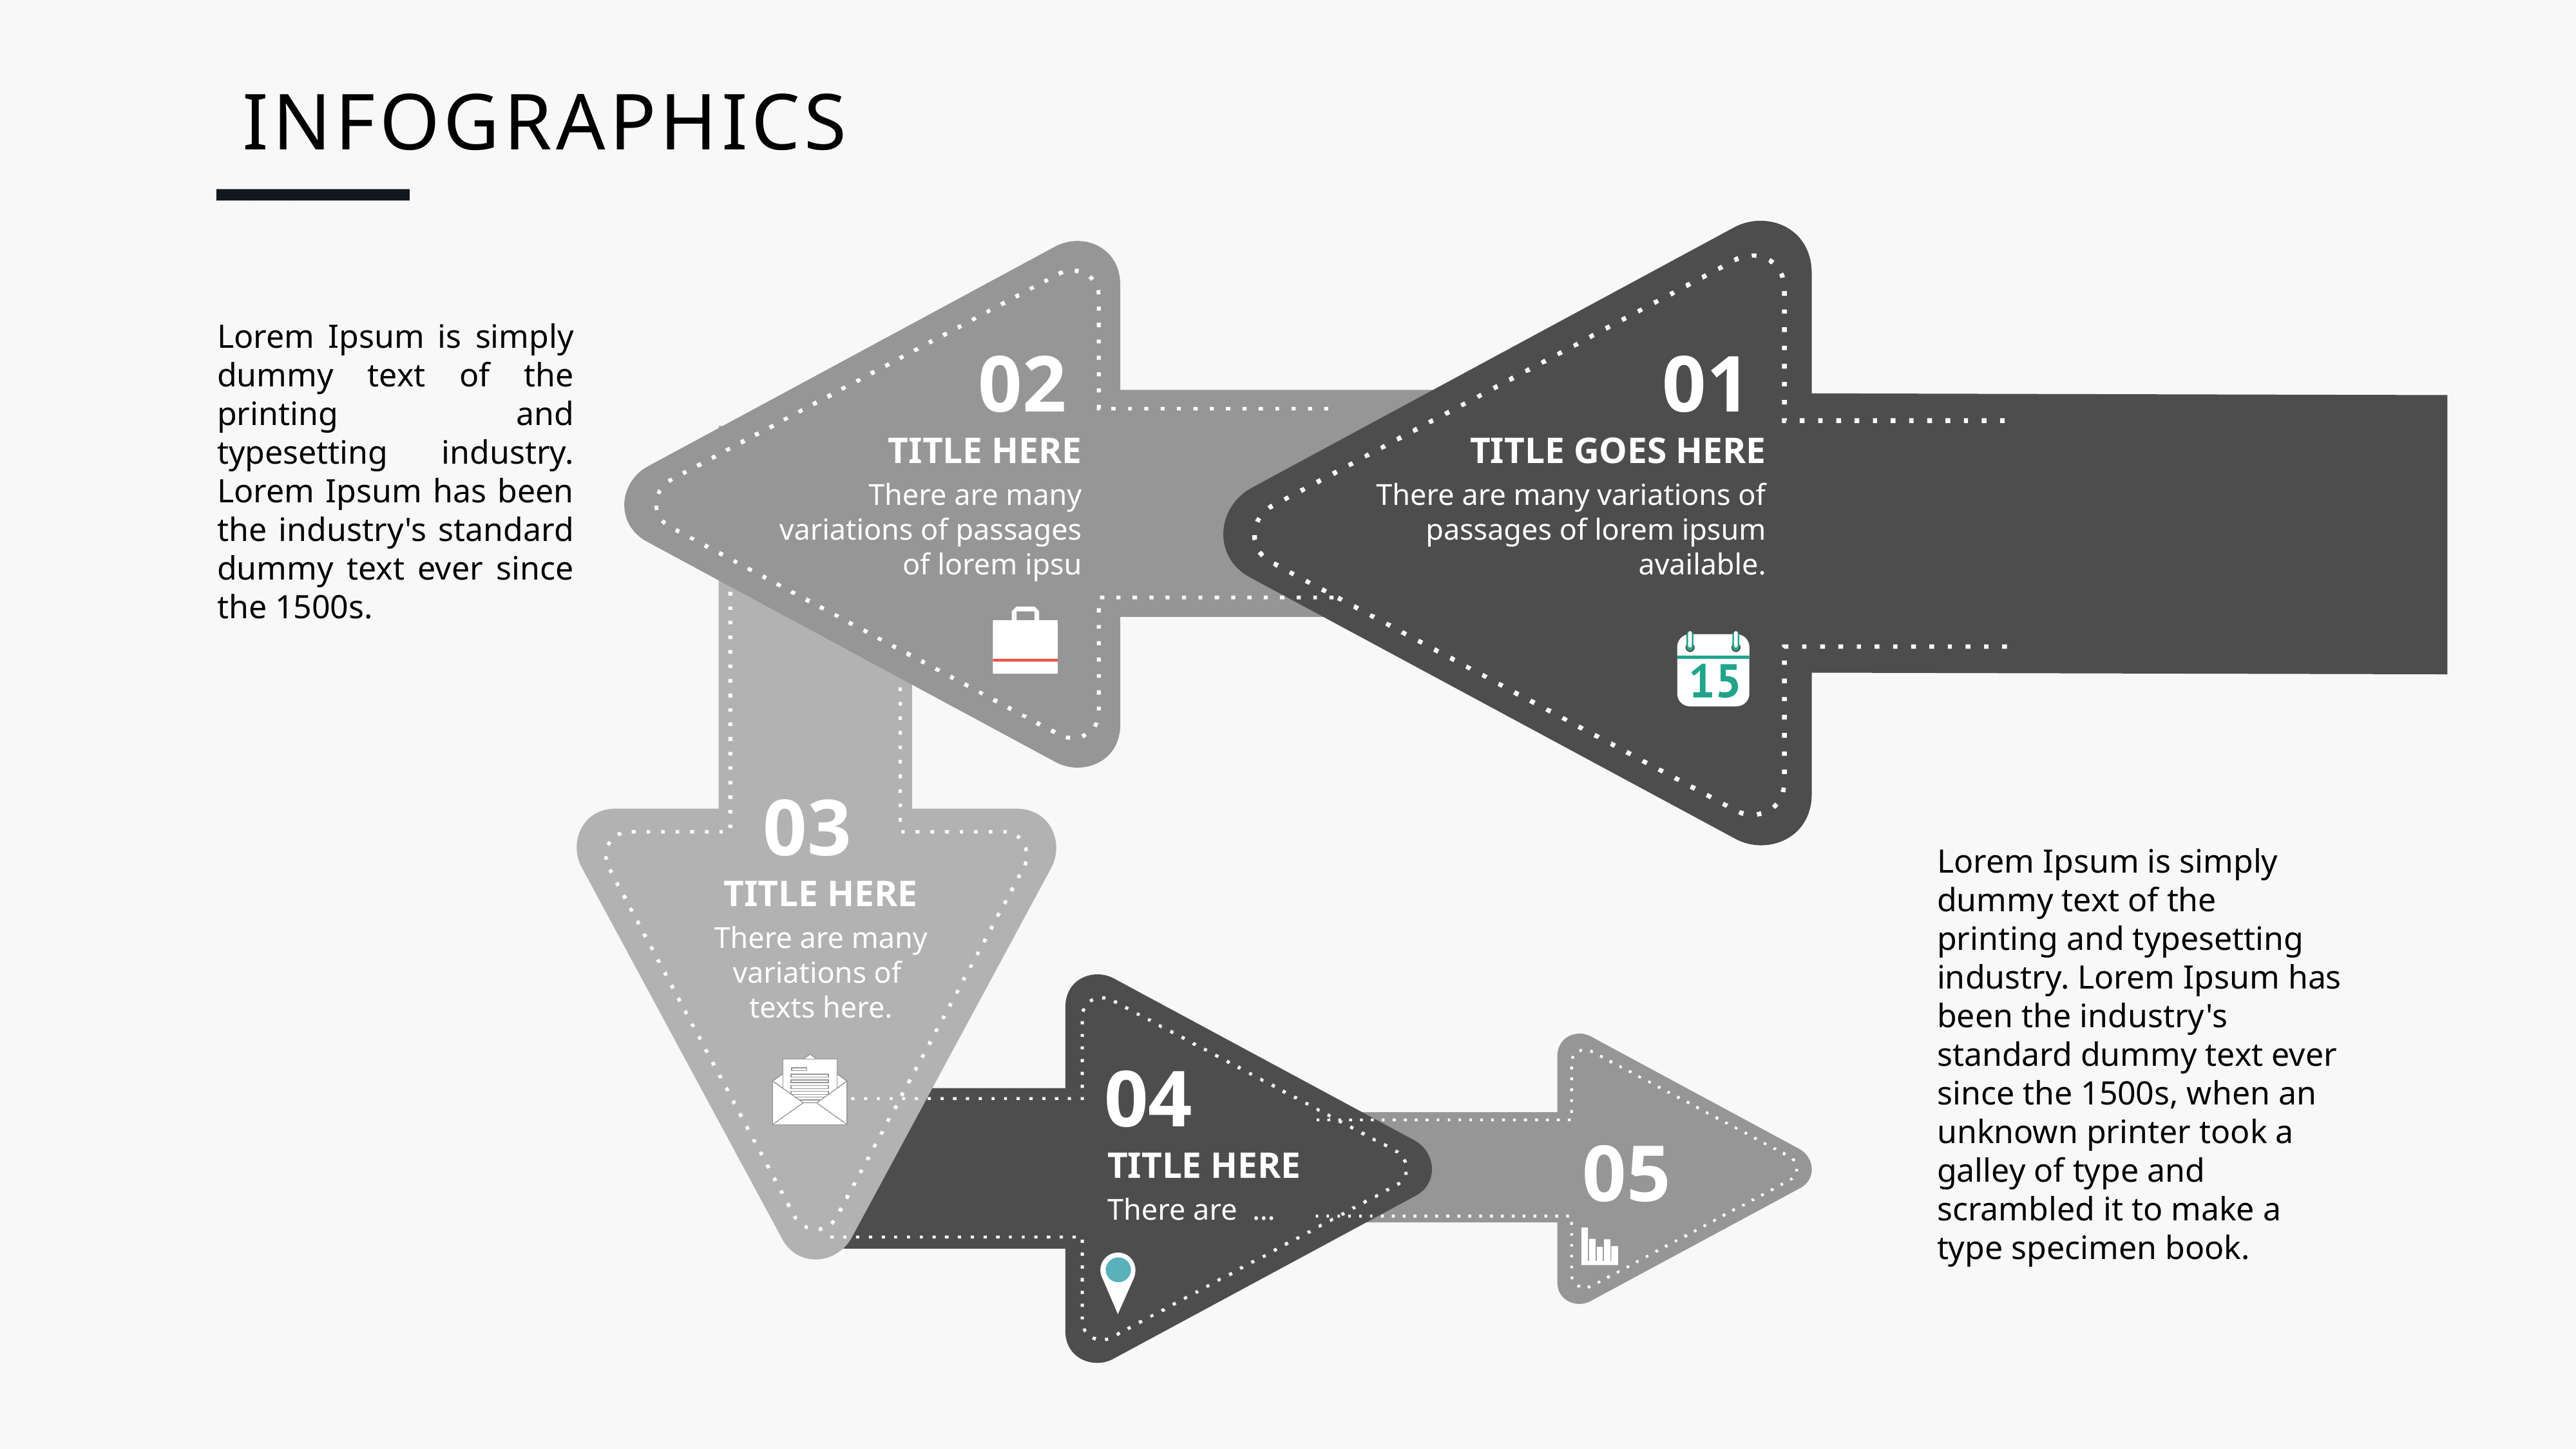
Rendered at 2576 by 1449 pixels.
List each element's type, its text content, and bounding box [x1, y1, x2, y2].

text_box [1096, 674, 1101, 678]
text_box [745, 1125, 750, 1131]
text_box [2002, 644, 2007, 649]
text_box [982, 938, 987, 943]
text_box [1239, 1265, 1244, 1270]
text_box [913, 1066, 919, 1072]
text_box [1657, 1085, 1661, 1090]
text_box [790, 590, 796, 596]
text_box [1772, 1147, 1777, 1151]
text_box [1693, 1229, 1697, 1233]
text_box [1608, 1059, 1613, 1064]
text_box [1304, 578, 1312, 585]
text_box [1016, 873, 1022, 879]
text_box [899, 759, 902, 764]
text_box [804, 1224, 808, 1229]
text_box [1293, 1095, 1298, 1100]
text_box INFOGRAPHICS [233, 67, 857, 170]
text_box [837, 1074, 847, 1087]
text_box [973, 829, 978, 834]
text_box [1074, 268, 1080, 274]
text_box [1676, 1095, 1681, 1099]
text_box [1606, 1274, 1611, 1280]
text_box [1893, 644, 1898, 649]
text_box [728, 722, 732, 726]
text_box [1732, 1208, 1735, 1212]
text_box [1258, 406, 1263, 411]
text_box [1508, 375, 1515, 383]
text_box [1782, 751, 1787, 756]
text_box [1579, 1048, 1583, 1053]
text_box [1029, 285, 1035, 291]
text_box [1596, 1247, 1603, 1261]
text_box [1545, 707, 1552, 714]
text_box [1669, 290, 1675, 297]
text_box [1677, 656, 1750, 659]
text_box [920, 659, 926, 665]
text_box [1096, 289, 1101, 295]
text_box [1733, 256, 1740, 263]
text_box [1610, 741, 1616, 748]
text_box [1657, 767, 1665, 774]
text_box [899, 354, 904, 361]
text_box [1779, 272, 1785, 278]
text_box [1092, 1336, 1096, 1341]
text_box [728, 824, 732, 828]
text_box [1096, 608, 1101, 613]
text_box [1217, 1277, 1221, 1282]
text_box [725, 1086, 730, 1092]
text_box [728, 810, 732, 814]
text_box [1465, 664, 1472, 671]
text_box [1572, 341, 1579, 348]
text_box [891, 643, 897, 650]
text_box [830, 1235, 834, 1239]
text_box [1252, 535, 1257, 541]
text_box [728, 781, 732, 785]
text_box [865, 1155, 871, 1161]
text_box [1818, 418, 1823, 423]
text_box [812, 400, 818, 406]
text_box [1172, 1302, 1177, 1307]
text_box [1751, 253, 1757, 259]
text_box [1891, 418, 1896, 423]
text_box [1744, 1131, 1748, 1135]
text_box [1981, 418, 1987, 423]
text_box [1911, 644, 1916, 649]
text_box [1100, 595, 1105, 600]
text_box 02 [951, 334, 1067, 428]
text_box [772, 1081, 803, 1124]
text_box [1654, 1249, 1659, 1253]
text_box [1625, 750, 1632, 757]
text_box [1683, 1234, 1688, 1238]
text_box [989, 925, 995, 931]
text_box [1169, 1029, 1174, 1035]
text_box [1259, 1077, 1264, 1083]
text_box [1706, 793, 1713, 800]
text_box [1193, 406, 1198, 411]
text_box [1092, 722, 1099, 728]
text_box [1619, 1065, 1623, 1069]
text_box [754, 431, 760, 437]
text_box [606, 840, 612, 846]
text_box [1282, 1089, 1286, 1094]
text_box [1756, 811, 1762, 817]
text_box [675, 829, 680, 834]
text_box [1315, 478, 1322, 485]
text_box [1512, 690, 1520, 697]
text_box [1695, 1105, 1700, 1110]
text_box [1674, 775, 1681, 782]
text_box [915, 829, 920, 834]
text_box [1476, 392, 1483, 399]
text_box [1717, 265, 1724, 271]
text_box [1540, 358, 1547, 365]
text_box [1248, 1072, 1253, 1076]
text_box [1023, 860, 1028, 866]
text_box Lorem Ipsum is simply dummy text of the printing and typesetting industry. Lorem Ipsum has been the industry's standard dummy text ever since the 1500s, when an unknown printer took a galley of type and scrambled it to make a type specimen book. [1927, 835, 2353, 1271]
text_box [1581, 1227, 1589, 1261]
text_box [1226, 1059, 1231, 1065]
text_box [1082, 1328, 1087, 1333]
text_box [577, 581, 1056, 1018]
text_box [1593, 733, 1600, 739]
text_box [656, 958, 662, 963]
text_box [1024, 846, 1028, 851]
text_box [1690, 784, 1697, 791]
text_box [1753, 1136, 1758, 1141]
text_box 04 [1104, 1049, 1219, 1142]
text_box [703, 1048, 709, 1054]
text_box [711, 454, 717, 460]
text_box [629, 907, 634, 913]
text_box [844, 974, 1418, 1363]
text_box TITLE HERE There are many variations of texts here. [663, 871, 979, 1024]
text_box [216, 189, 410, 201]
text_box [1628, 1070, 1632, 1074]
text_box [1677, 634, 1750, 656]
text_box [1875, 644, 1880, 649]
text_box [1782, 1151, 1786, 1156]
text_box [1096, 625, 1101, 629]
text_box [805, 597, 811, 603]
text_box [1947, 644, 1952, 649]
text_box [1136, 1012, 1141, 1017]
text_box [1722, 801, 1729, 808]
text_box [728, 650, 732, 654]
text_box [1160, 1308, 1166, 1312]
text_box [1081, 1007, 1086, 1012]
text_box [1927, 418, 1932, 423]
text_box [656, 489, 662, 495]
text_box [819, 605, 825, 611]
text_box [1009, 886, 1015, 893]
text_box [1741, 1203, 1746, 1207]
text_box [728, 679, 732, 683]
text_box [2000, 418, 2005, 423]
text_box [1183, 1295, 1188, 1300]
text_box [834, 612, 840, 618]
text_box [1691, 663, 1712, 697]
text_box [1782, 714, 1787, 720]
text_box [1313, 595, 1317, 600]
text_box [1035, 721, 1042, 727]
text_box 05 [1582, 1123, 1698, 1217]
text_box [660, 519, 667, 526]
text_box [1195, 1290, 1199, 1294]
text_box [1283, 495, 1290, 502]
text_box [1782, 644, 1789, 649]
text_box [1561, 715, 1568, 723]
text_box [1444, 410, 1451, 416]
text_box [718, 551, 724, 557]
text_box [906, 651, 912, 658]
text_box [728, 693, 732, 698]
text_box [1782, 345, 1787, 350]
text_box [761, 574, 766, 580]
text_box [1733, 630, 1738, 648]
text_box [646, 829, 651, 834]
text_box [1002, 899, 1008, 905]
text_box [960, 829, 964, 834]
text_box [949, 674, 955, 681]
text_box [1113, 999, 1118, 1005]
text_box [1424, 1148, 1432, 1190]
text_box [797, 408, 803, 414]
text_box [728, 591, 732, 596]
text_box [848, 620, 854, 627]
text_box [993, 606, 1058, 659]
text_box [779, 1189, 784, 1195]
text_box [1427, 418, 1435, 424]
text_box 03 [749, 778, 865, 871]
text_box [1271, 1083, 1276, 1088]
text_box [1686, 1100, 1690, 1104]
text_box [978, 690, 984, 696]
text_box [731, 1099, 736, 1105]
text_box [783, 416, 789, 422]
text_box [1096, 690, 1101, 695]
text_box [1909, 418, 1914, 423]
text_box [1165, 595, 1170, 600]
text_box [995, 912, 1001, 918]
text_box [738, 1112, 743, 1118]
text_box [1589, 332, 1595, 339]
text_box [1149, 595, 1154, 600]
text_box [1362, 1033, 1812, 1304]
text_box [844, 1194, 850, 1200]
text_box [899, 716, 902, 721]
text_box [906, 1078, 912, 1084]
text_box [1147, 1018, 1152, 1022]
text_box [1529, 698, 1536, 705]
text_box [1770, 1188, 1775, 1191]
text_box [1635, 1260, 1639, 1264]
text_box [1089, 998, 1094, 1003]
text_box [1007, 705, 1013, 712]
text_box [1050, 728, 1056, 734]
text_box [1605, 324, 1611, 331]
text_box [1105, 1257, 1131, 1283]
text_box TITLE HERE There are many variations of passages of lorem ipsu [766, 428, 1082, 581]
text_box [1338, 1119, 1343, 1124]
text_box [747, 566, 753, 573]
text_box [901, 829, 905, 834]
text_box [690, 829, 694, 834]
text_box [622, 894, 627, 900]
text_box [732, 559, 738, 565]
text_box [1782, 327, 1787, 332]
text_box [1417, 638, 1424, 645]
text_box Lorem Ipsum is simply dummy text of the printing and typesetting industry. Lorem Ipsum has been the industry's standard dummy text ever since the 1500s. [207, 311, 584, 630]
text_box [1782, 290, 1787, 296]
text_box [1782, 382, 1787, 386]
text_box [1267, 504, 1274, 510]
text_box [728, 606, 732, 610]
text_box [689, 536, 695, 541]
text_box [1100, 1252, 1136, 1314]
text_box [1182, 595, 1187, 600]
text_box [1715, 1116, 1719, 1121]
text_box [791, 1085, 829, 1089]
text_box [791, 1079, 829, 1083]
text_box [1329, 595, 1334, 600]
text_box [696, 462, 703, 468]
text_box [1838, 644, 1844, 649]
text_box [986, 308, 991, 314]
text_box [1210, 406, 1214, 411]
text_box [728, 795, 732, 799]
text_box [1637, 1075, 1642, 1079]
text_box [631, 829, 636, 834]
text_box [1096, 307, 1101, 311]
text_box [992, 697, 998, 704]
text_box [1836, 418, 1842, 423]
text_box [791, 1068, 807, 1071]
text_box [1003, 829, 1007, 834]
text_box [899, 817, 902, 822]
text_box [1621, 316, 1627, 322]
text_box [1295, 1236, 1301, 1240]
text_box [1096, 323, 1101, 328]
text_box [661, 829, 665, 834]
text_box [1782, 697, 1787, 701]
text_box [690, 1024, 696, 1028]
text_box [1782, 309, 1787, 314]
text_box [803, 1054, 817, 1059]
text_box [796, 1097, 824, 1100]
text_box [1791, 1158, 1795, 1162]
text_box [1685, 281, 1692, 289]
text_box [899, 774, 902, 779]
text_box [1306, 1229, 1312, 1235]
text_box [957, 324, 962, 330]
text_box [934, 667, 941, 672]
text_box [1299, 487, 1306, 493]
text_box [1984, 644, 1989, 649]
text_box [1263, 595, 1268, 600]
text_box [1965, 644, 1970, 649]
text_box [1088, 275, 1094, 281]
text_box [773, 1074, 783, 1088]
text_box [1226, 406, 1231, 411]
text_box [1648, 1080, 1652, 1084]
text_box [870, 370, 875, 376]
text_box [1385, 621, 1392, 628]
text_box [1597, 1280, 1601, 1284]
text_box [1666, 1090, 1671, 1094]
text_box [1780, 787, 1786, 793]
text_box [1321, 587, 1328, 594]
text_box [1247, 595, 1252, 600]
text_box [728, 737, 732, 741]
text_box [1237, 1065, 1241, 1070]
text_box [1096, 641, 1101, 645]
text_box [1132, 595, 1138, 600]
text_box [604, 856, 609, 860]
text_box [717, 1074, 723, 1079]
text_box [649, 945, 654, 951]
text_box [1304, 1101, 1309, 1106]
text_box [1589, 1238, 1596, 1261]
text_box [1738, 810, 1744, 816]
text_box [920, 1053, 926, 1059]
text_box [1327, 1113, 1331, 1118]
text_box [1273, 561, 1279, 568]
text_box [826, 392, 832, 399]
text_box [886, 1117, 892, 1123]
text_box [1677, 659, 1750, 706]
text_box [893, 1104, 899, 1110]
text_box [624, 241, 1432, 768]
text_box [1616, 1269, 1620, 1274]
text_box [1372, 1137, 1377, 1142]
text_box [953, 1097, 957, 1101]
text_box [1292, 406, 1296, 411]
text_box [1138, 1320, 1143, 1325]
text_box [1262, 1254, 1266, 1258]
text_box [1856, 644, 1861, 649]
text_box [1492, 384, 1499, 391]
text_box [1854, 418, 1860, 423]
text_box [1433, 647, 1440, 654]
text_box [993, 659, 1058, 662]
text_box [1782, 363, 1787, 369]
text_box [1782, 733, 1787, 738]
text_box [1081, 733, 1087, 739]
text_box [1360, 1131, 1366, 1136]
text_box [1223, 220, 2448, 846]
text_box [739, 439, 746, 445]
text_box [830, 1219, 835, 1225]
text_box [1556, 350, 1563, 357]
text_box [1065, 735, 1071, 740]
text_box [1228, 1271, 1233, 1276]
text_box [1782, 418, 1787, 423]
text_box [791, 1074, 829, 1077]
text_box [818, 1227, 823, 1231]
text_box [1768, 258, 1775, 265]
text_box [1802, 644, 1807, 649]
text_box [776, 582, 782, 588]
text_box [1257, 550, 1265, 558]
text_box [1181, 1036, 1186, 1040]
text_box [654, 505, 659, 511]
text_box [751, 1139, 758, 1144]
text_box [1160, 406, 1165, 411]
text_box [1250, 1260, 1255, 1264]
text_box [772, 1103, 847, 1125]
text_box [1158, 1023, 1163, 1028]
text_box [1096, 339, 1101, 344]
text_box [674, 527, 680, 534]
text_box [728, 664, 732, 668]
text_box [1096, 388, 1101, 393]
text_box [989, 829, 993, 834]
text_box [1275, 406, 1279, 411]
text_box [928, 1040, 933, 1046]
text_box [1570, 1056, 1575, 1059]
text_box [705, 829, 709, 834]
text_box [1576, 1284, 1581, 1288]
text_box [1316, 1107, 1321, 1112]
text_box [884, 362, 890, 368]
text_box [635, 920, 641, 925]
text_box [703, 543, 709, 549]
text_box TITLE GOES HERE There are many variations of passages of lorem ipsum available. [1326, 428, 1766, 581]
text_box [899, 701, 902, 706]
text_box [841, 385, 846, 391]
text_box [1611, 1245, 1618, 1261]
text_box [1242, 406, 1247, 411]
text_box [1096, 658, 1101, 662]
text_box [1044, 278, 1049, 283]
text_box [1255, 516, 1261, 523]
text_box [1128, 406, 1132, 411]
text_box [1734, 1126, 1738, 1130]
text_box [1096, 404, 1101, 411]
text_box [1590, 1049, 1594, 1054]
text_box [944, 1235, 949, 1239]
text_box [725, 446, 731, 452]
text_box [1096, 372, 1101, 377]
text_box [1820, 644, 1826, 649]
text_box [1102, 996, 1106, 999]
text_box [928, 339, 933, 345]
text_box [1337, 595, 1344, 602]
text_box [851, 1182, 857, 1186]
text_box [617, 831, 622, 837]
text_box [817, 1081, 847, 1124]
text_box [1641, 759, 1648, 766]
text_box TITLE HERE There are … [1107, 1142, 1424, 1226]
text_box [1369, 613, 1376, 620]
text_box [728, 752, 732, 756]
text_box [1116, 1331, 1121, 1336]
text_box [772, 1177, 778, 1182]
text_box [1096, 706, 1101, 711]
text_box [697, 1036, 702, 1041]
text_box [1105, 1337, 1109, 1341]
text_box [1498, 681, 1504, 688]
text_box [1782, 769, 1787, 774]
text_box [1273, 1247, 1278, 1253]
text_box [1021, 714, 1027, 719]
text_box [1751, 1198, 1755, 1202]
text_box [1353, 604, 1360, 611]
text_box [1284, 1242, 1289, 1246]
text_box [1873, 418, 1877, 423]
text_box [1116, 595, 1121, 600]
text_box [1279, 595, 1284, 600]
text_box [944, 829, 949, 834]
text_box [1144, 406, 1149, 411]
text_box [728, 620, 732, 625]
text_box [1054, 1097, 1059, 1101]
text_box [786, 1202, 792, 1208]
text_box [971, 316, 977, 322]
text_box [1192, 1042, 1197, 1046]
text_box [1703, 1223, 1707, 1228]
text_box [899, 730, 902, 735]
text_box [615, 881, 620, 887]
text_box [666, 1024, 968, 1260]
text_box [1732, 631, 1740, 651]
text_box [1127, 1325, 1132, 1331]
text_box [1000, 300, 1006, 307]
text_box [1205, 1283, 1210, 1288]
text_box [1150, 1313, 1154, 1318]
text_box [667, 477, 674, 483]
text_box [791, 1091, 829, 1095]
text_box [963, 682, 969, 688]
text_box [879, 1130, 885, 1135]
text_box [930, 829, 935, 834]
text_box [1722, 1213, 1726, 1217]
text_box [1124, 1005, 1129, 1010]
text_box [1782, 660, 1787, 665]
text_box [1198, 595, 1203, 600]
text_box [1771, 802, 1779, 810]
text_box [1712, 1218, 1717, 1223]
text_box [934, 1027, 939, 1033]
text_box [1599, 1054, 1603, 1059]
text_box [942, 331, 948, 337]
text_box 01 [1636, 334, 1751, 428]
text_box [1688, 630, 1692, 648]
text_box [642, 933, 648, 938]
text_box [608, 868, 613, 874]
text_box [1581, 1261, 1618, 1265]
text_box [863, 628, 869, 634]
text_box [1297, 595, 1301, 600]
text_box [1782, 400, 1787, 405]
text_box [899, 687, 902, 692]
text_box [1214, 595, 1219, 600]
text_box [1637, 307, 1643, 314]
text_box [872, 1143, 877, 1148]
text_box [792, 1215, 798, 1221]
text_box [1664, 1244, 1668, 1248]
text_box [993, 662, 1058, 674]
text_box [877, 636, 883, 642]
text_box [1016, 834, 1022, 840]
text_box [759, 1151, 764, 1156]
text_box [1449, 656, 1456, 663]
text_box [711, 1061, 716, 1066]
text_box [1963, 418, 1969, 423]
text_box [1686, 631, 1693, 651]
text_box [1288, 570, 1295, 576]
text_box [1799, 418, 1805, 423]
text_box [899, 1092, 905, 1097]
text_box [768, 424, 775, 428]
text_box [899, 789, 902, 793]
text_box [1482, 672, 1488, 679]
text_box [1945, 418, 1951, 423]
text_box [837, 1207, 843, 1213]
text_box [719, 829, 723, 834]
text_box [859, 1169, 864, 1174]
text_box [1015, 292, 1020, 299]
text_box [1577, 724, 1584, 731]
text_box [1760, 1193, 1764, 1197]
text_box [1111, 406, 1116, 411]
text_box [1929, 644, 1934, 649]
text_box [1057, 270, 1064, 276]
text_box [1460, 401, 1467, 408]
text_box [1626, 1265, 1630, 1269]
text_box [801, 1100, 819, 1103]
text_box [855, 377, 861, 383]
text_box [1604, 1239, 1611, 1261]
text_box [1524, 366, 1531, 374]
text_box [1653, 299, 1659, 305]
text_box [765, 1164, 771, 1170]
text_box [1308, 406, 1312, 411]
text_box [1324, 406, 1328, 411]
text_box [1176, 406, 1181, 411]
text_box [913, 346, 919, 352]
text_box [1705, 1110, 1709, 1115]
text_box [1400, 630, 1407, 637]
text_box [1724, 1121, 1729, 1125]
text_box [1350, 1125, 1354, 1130]
text_box [1782, 678, 1787, 684]
text_box [1701, 273, 1708, 280]
text_box [1231, 595, 1236, 600]
text_box [728, 635, 732, 639]
text_box [1718, 664, 1739, 698]
text_box [682, 469, 687, 476]
text_box [783, 1059, 837, 1094]
text_box [1096, 355, 1101, 360]
